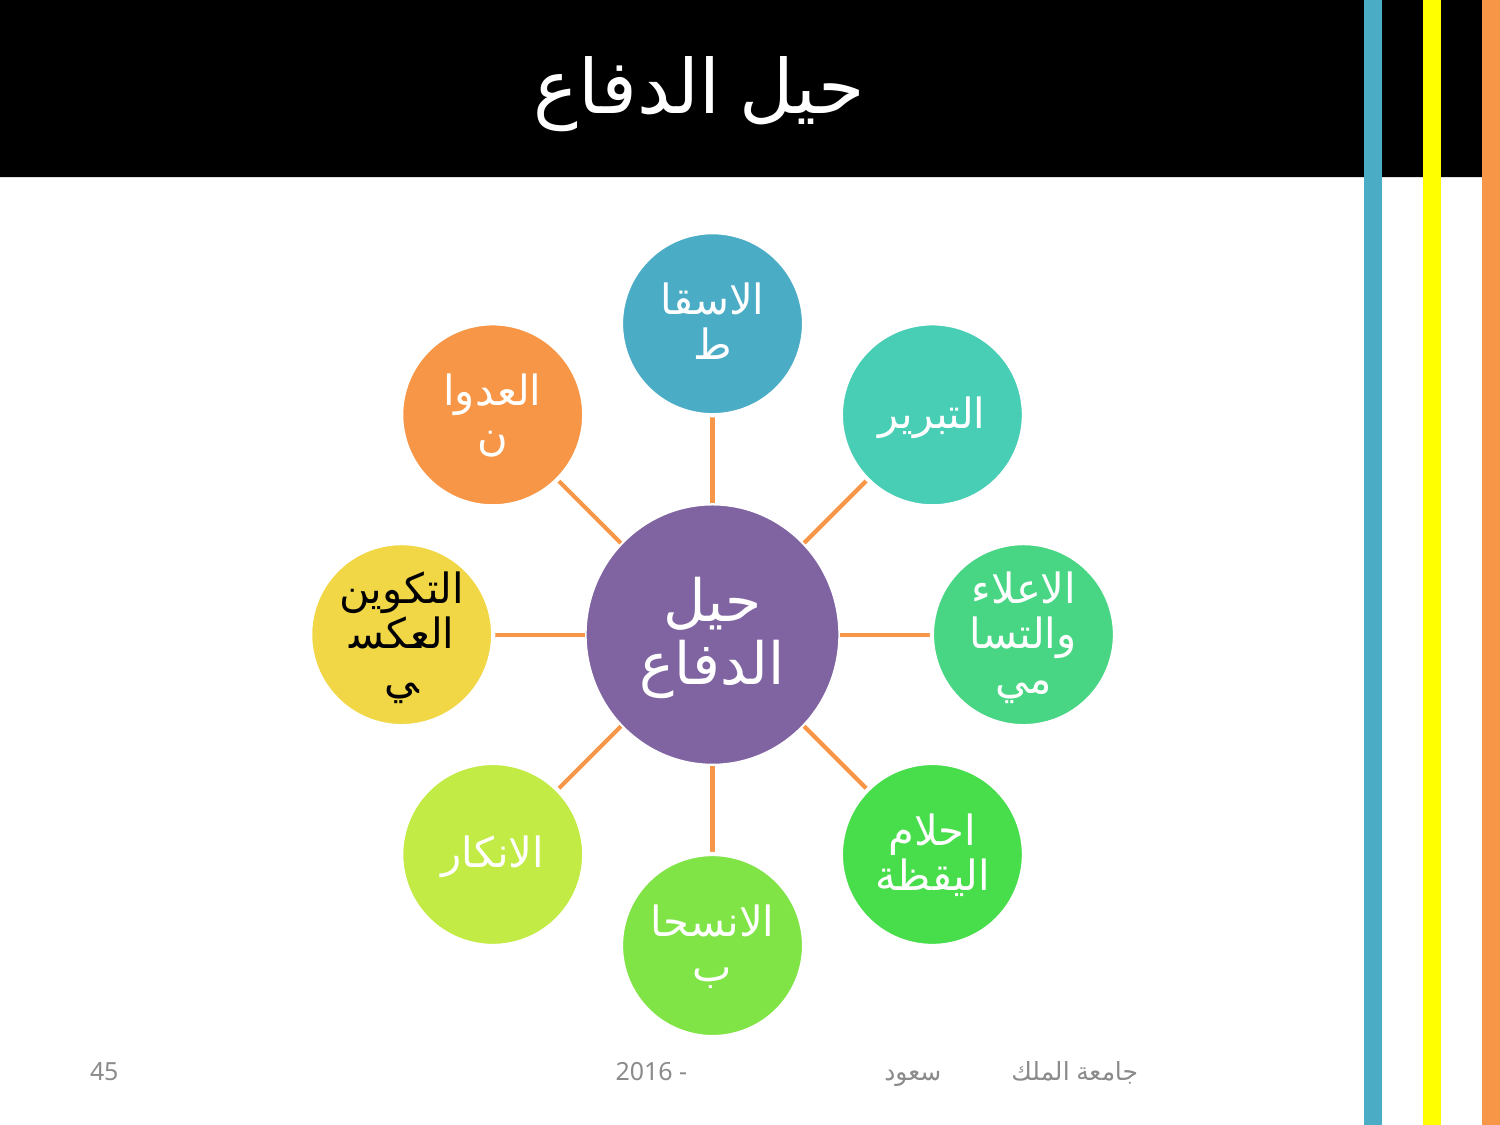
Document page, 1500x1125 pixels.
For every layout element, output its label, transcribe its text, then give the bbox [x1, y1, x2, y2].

text_box [0, 0, 1362, 179]
text_box [1384, 0, 1421, 179]
slide_number 45 [75, 1042, 425, 1103]
footer جامعة الملك سعود - 2016 [512, 1046, 988, 1103]
text_box [1480, 0, 1500, 1125]
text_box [194, 231, 1231, 1038]
text_box حيل الدفاع [360, 30, 880, 136]
text_box [1421, 0, 1443, 1125]
text_box [1443, 0, 1480, 179]
text_box [1362, 0, 1384, 1125]
